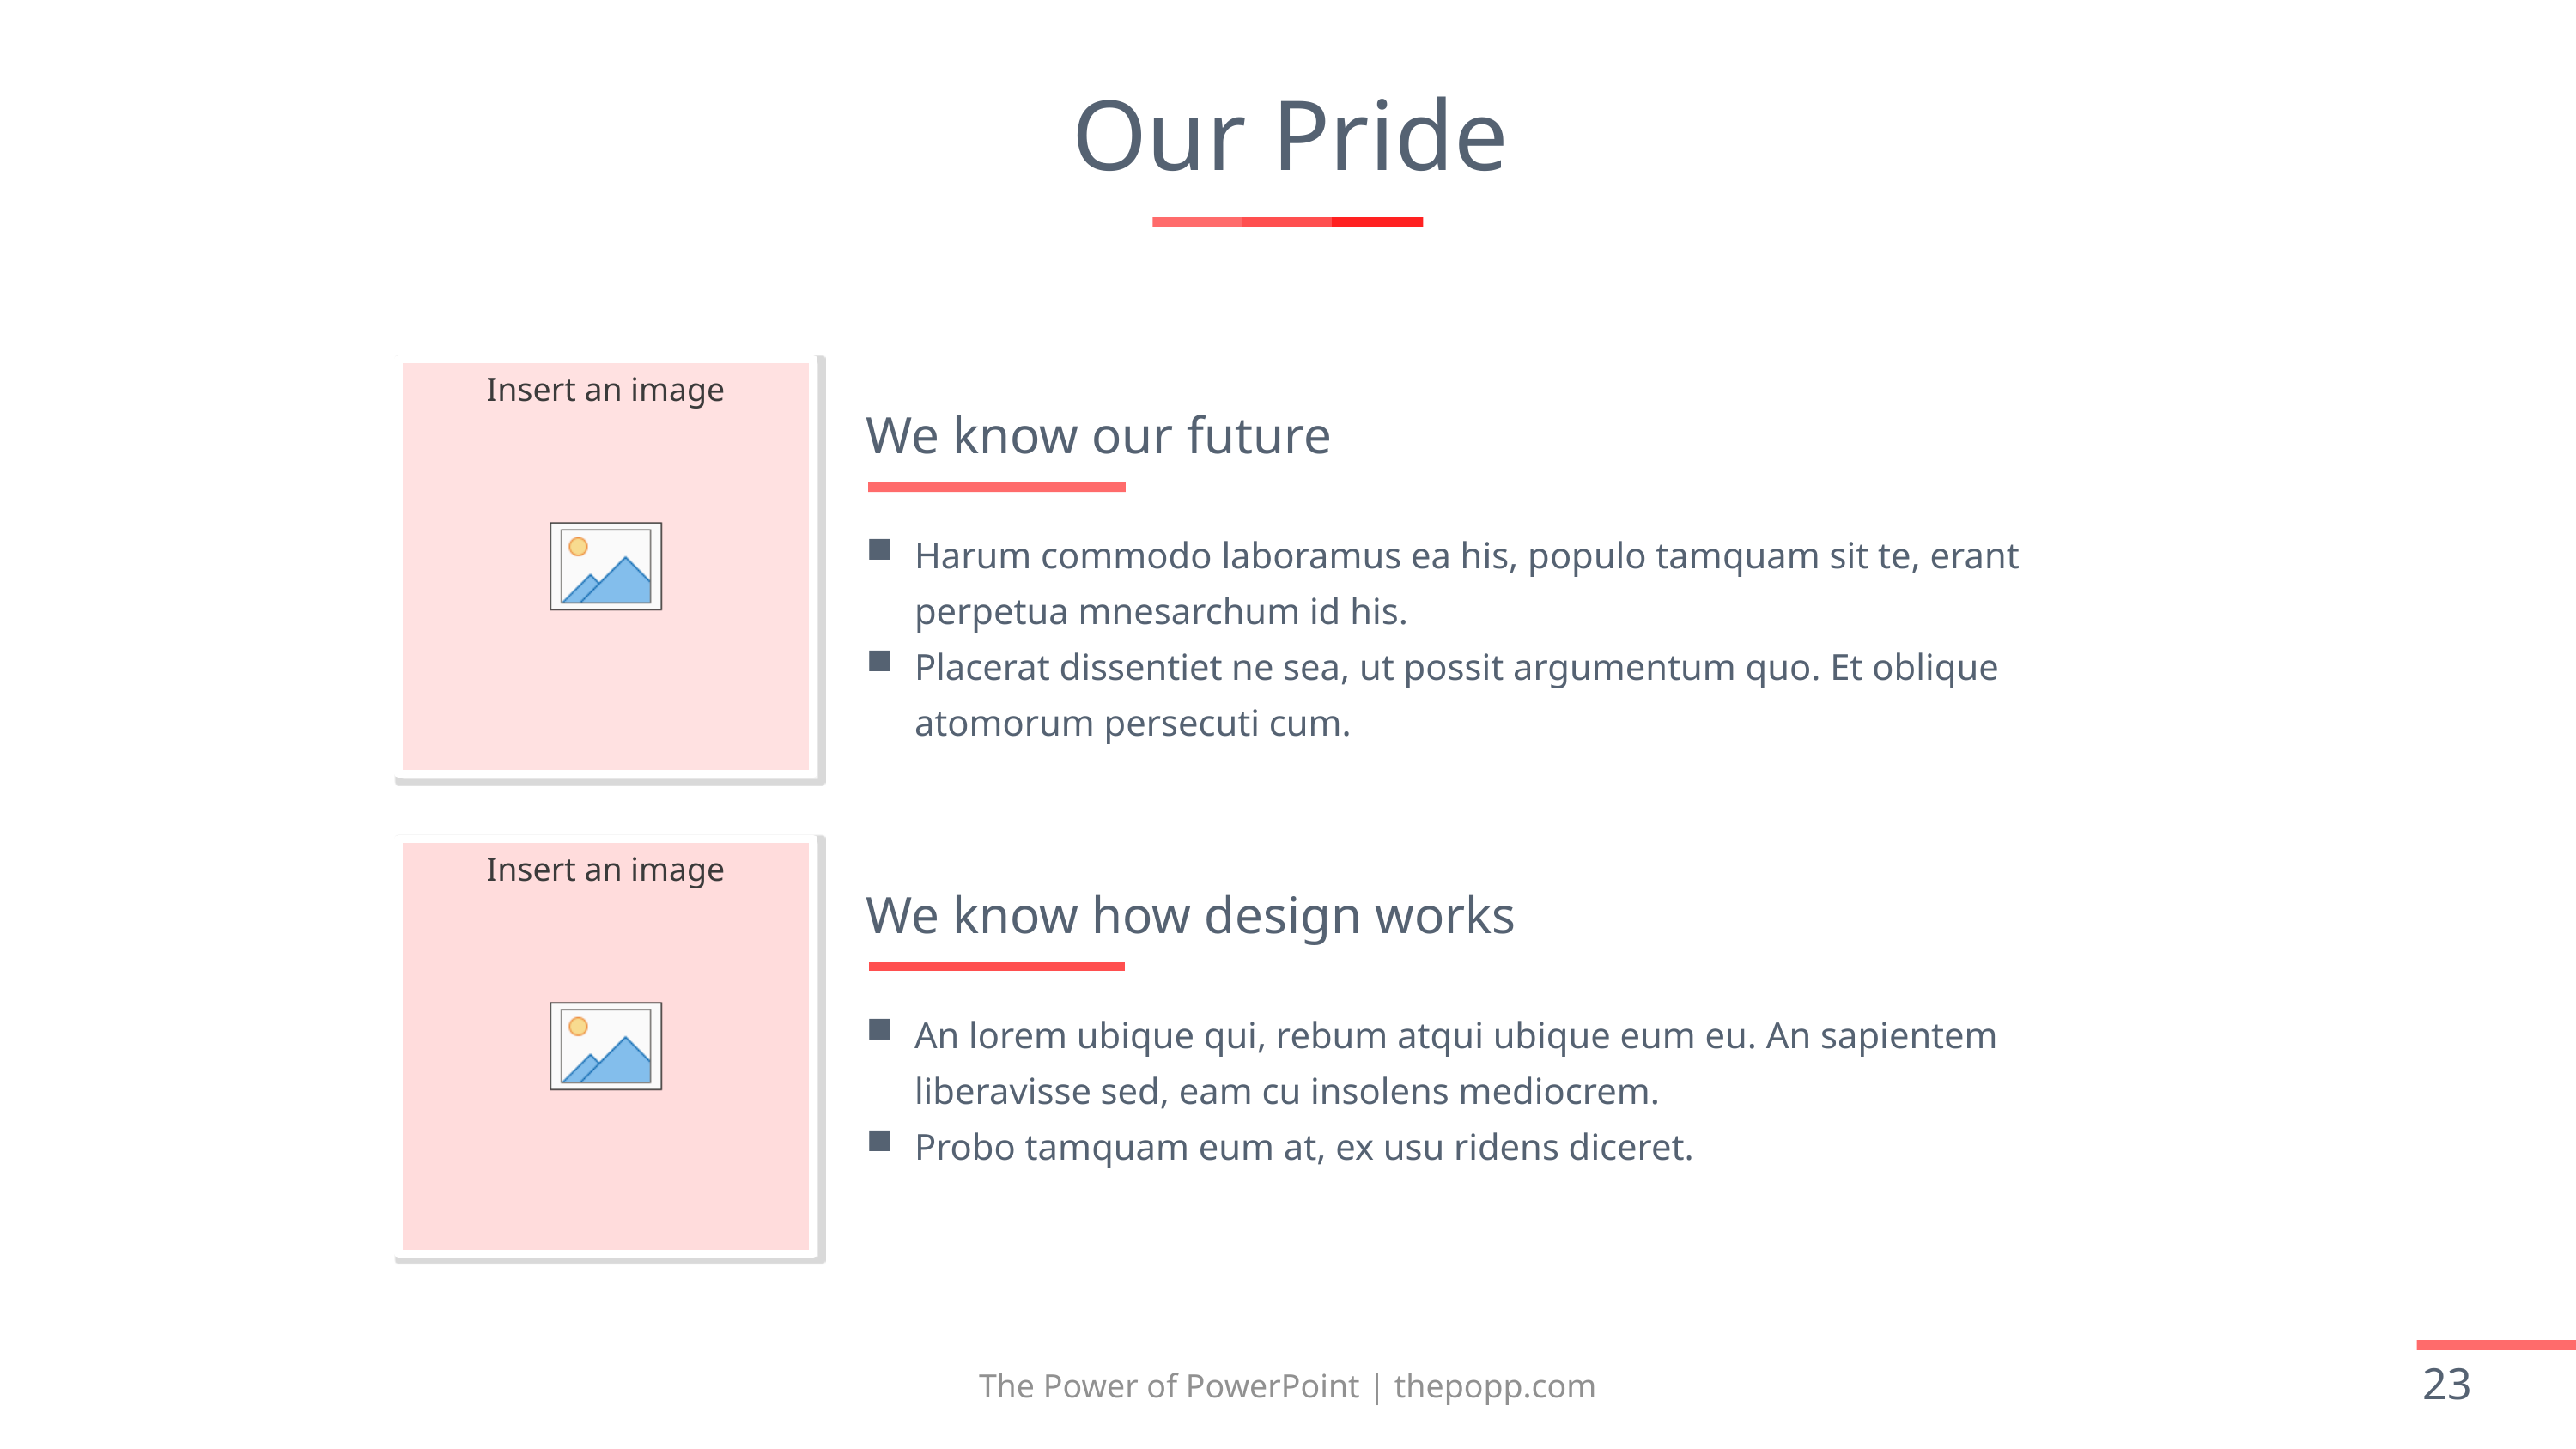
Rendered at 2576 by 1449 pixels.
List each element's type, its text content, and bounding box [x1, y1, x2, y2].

footer The Power of PowerPoint | thepopp.com [853, 1349, 1723, 1427]
slide_number 23 [2409, 1351, 2576, 1421]
title Our Pride [69, 49, 2512, 230]
picture [402, 363, 810, 770]
list We know how design works [853, 860, 2104, 967]
list Harum commodo laboramus ea his, populo tamquam sit te, erant perpetua mnesarchum id his. Placerat dissentiet ne sea, ut possit argumentum quo. Et oblique atomorum persecuti cum. [853, 513, 2104, 755]
picture [402, 842, 810, 1250]
list We know our future [853, 380, 2104, 487]
list An lorem ubique qui, rebum atqui ubique eum eu. An sapientem liberavisse sed, eam cu insolens mediocrem. Probo tamquam eum at, ex usu ridens diceret. [853, 993, 2104, 1235]
